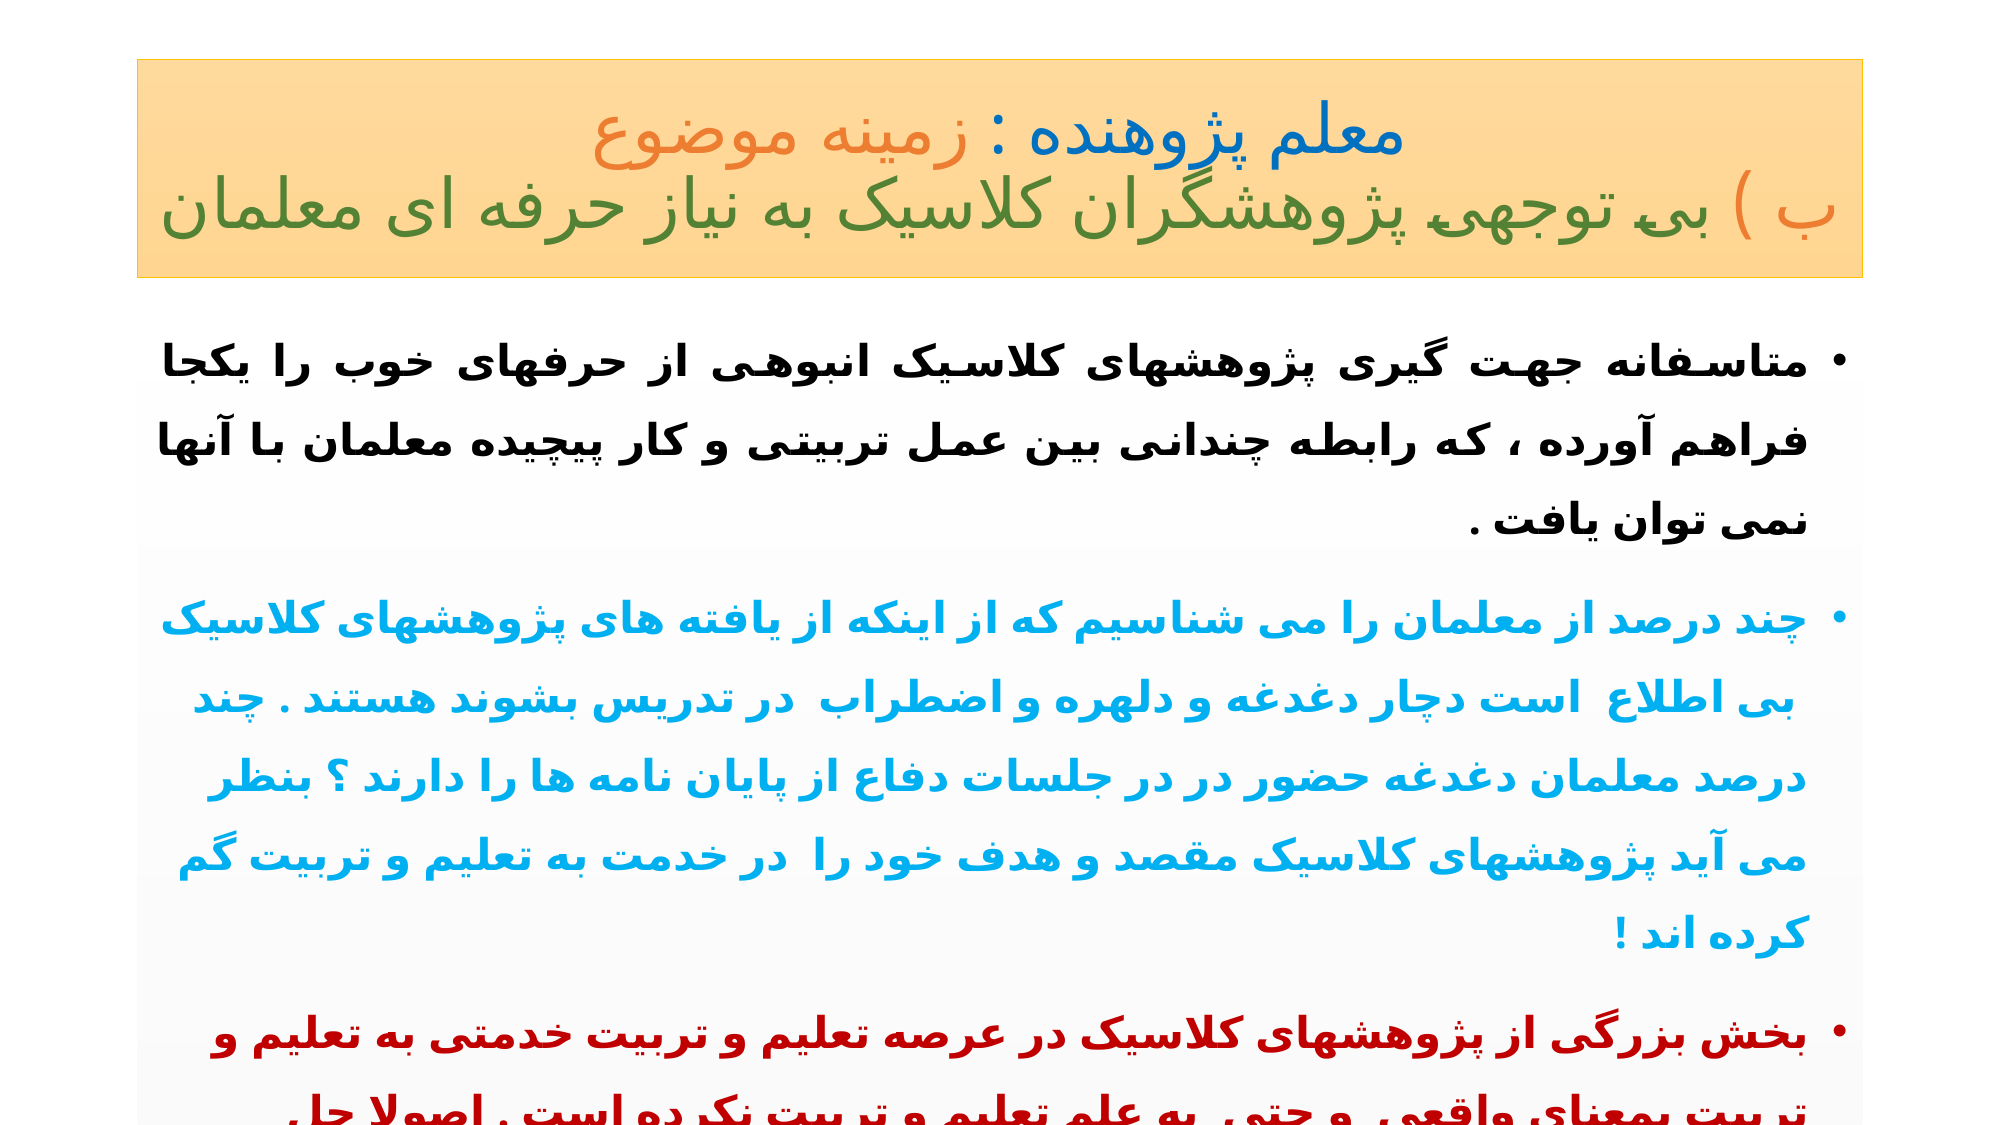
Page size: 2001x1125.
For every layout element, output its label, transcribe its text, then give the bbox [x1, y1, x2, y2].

title معلم پژوهنده : زمینه موضوع ب ) بی توجهی پژوهشگران کلاسیک به نیاز حرفه ای معلمان [137, 59, 1863, 278]
list متاسفانه جهت گیری پژوهشهای کلاسیک انبوهی از حرفهای خوب را یکجا فراهم آورده ، که رابطه چندانی بین عمل تربیتی و کار پیچیده معلمان با آنها نمی توان یافت . چند درصد از معلمان را می شناسیم که از اینکه از یافته های پژوهشهای کلاسیک بی اطلاع است دچار دغدغه و دلهره و اضطراب در تدریس بشوند هستند . چند درصد معلمان دغدغه حضور در در جلسات دفاع از پایان نامه ها را دارند ؟ بنظر می آید پژوهشهای کلاسیک مقصد و هدف خود را در خدمت به تعلیم و تربیت گم کرده اند ! بخش بزرگی از پژوهشهای کلاسیک در عرصه تعلیم و تربیت خدمتی به تعلیم و تربیت بمعنای واقعی و حتی به علم تعلیم و تربیت نکرده است . اصولا حل مشکل معلمان دغدغه پژوهشگران کلاسیک نبوده است . ساليان درازی است که پژوهش آموزشی در تسلط شيوه‌های كلاسيك و کمی بوده است اما اجرای اين دسته از پژوهش‌ها به معلم و تدريس وی کمک درخوری نکرده است. بنابراين جنبش معلم متفکر و پژوهنده رويکرد دیگری را برای تامین نیازهای خود برگزيده است. [137, 299, 1863, 1125]
